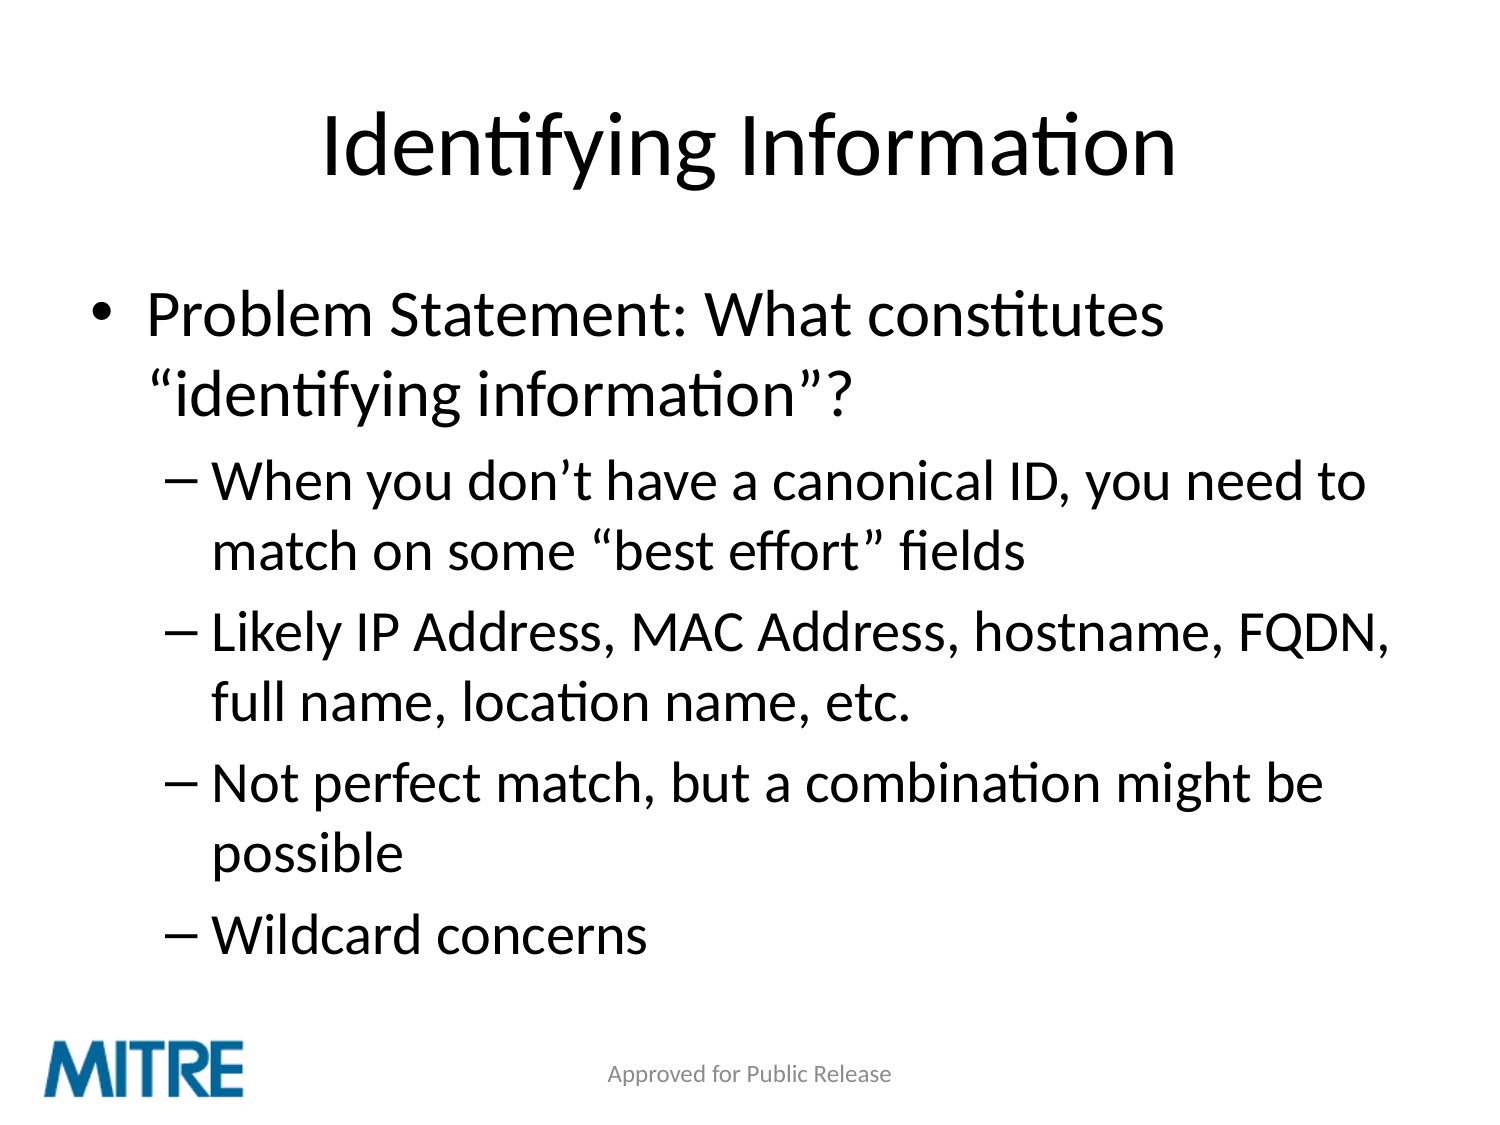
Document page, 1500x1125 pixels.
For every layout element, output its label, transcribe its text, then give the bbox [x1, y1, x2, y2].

footer Approved for Public Release [512, 1042, 988, 1103]
list Problem Statement: What constitutes “identifying information”? When you don’t have a canonical ID, you need to match on some “best effort” fields Likely IP Address, MAC Address, hostname, FQDN, full name, location name, etc. Not perfect match, but a combination might be possible Wildcard concerns [75, 262, 1425, 1005]
title Identifying Information [75, 45, 1425, 233]
picture [37, 1033, 250, 1103]
